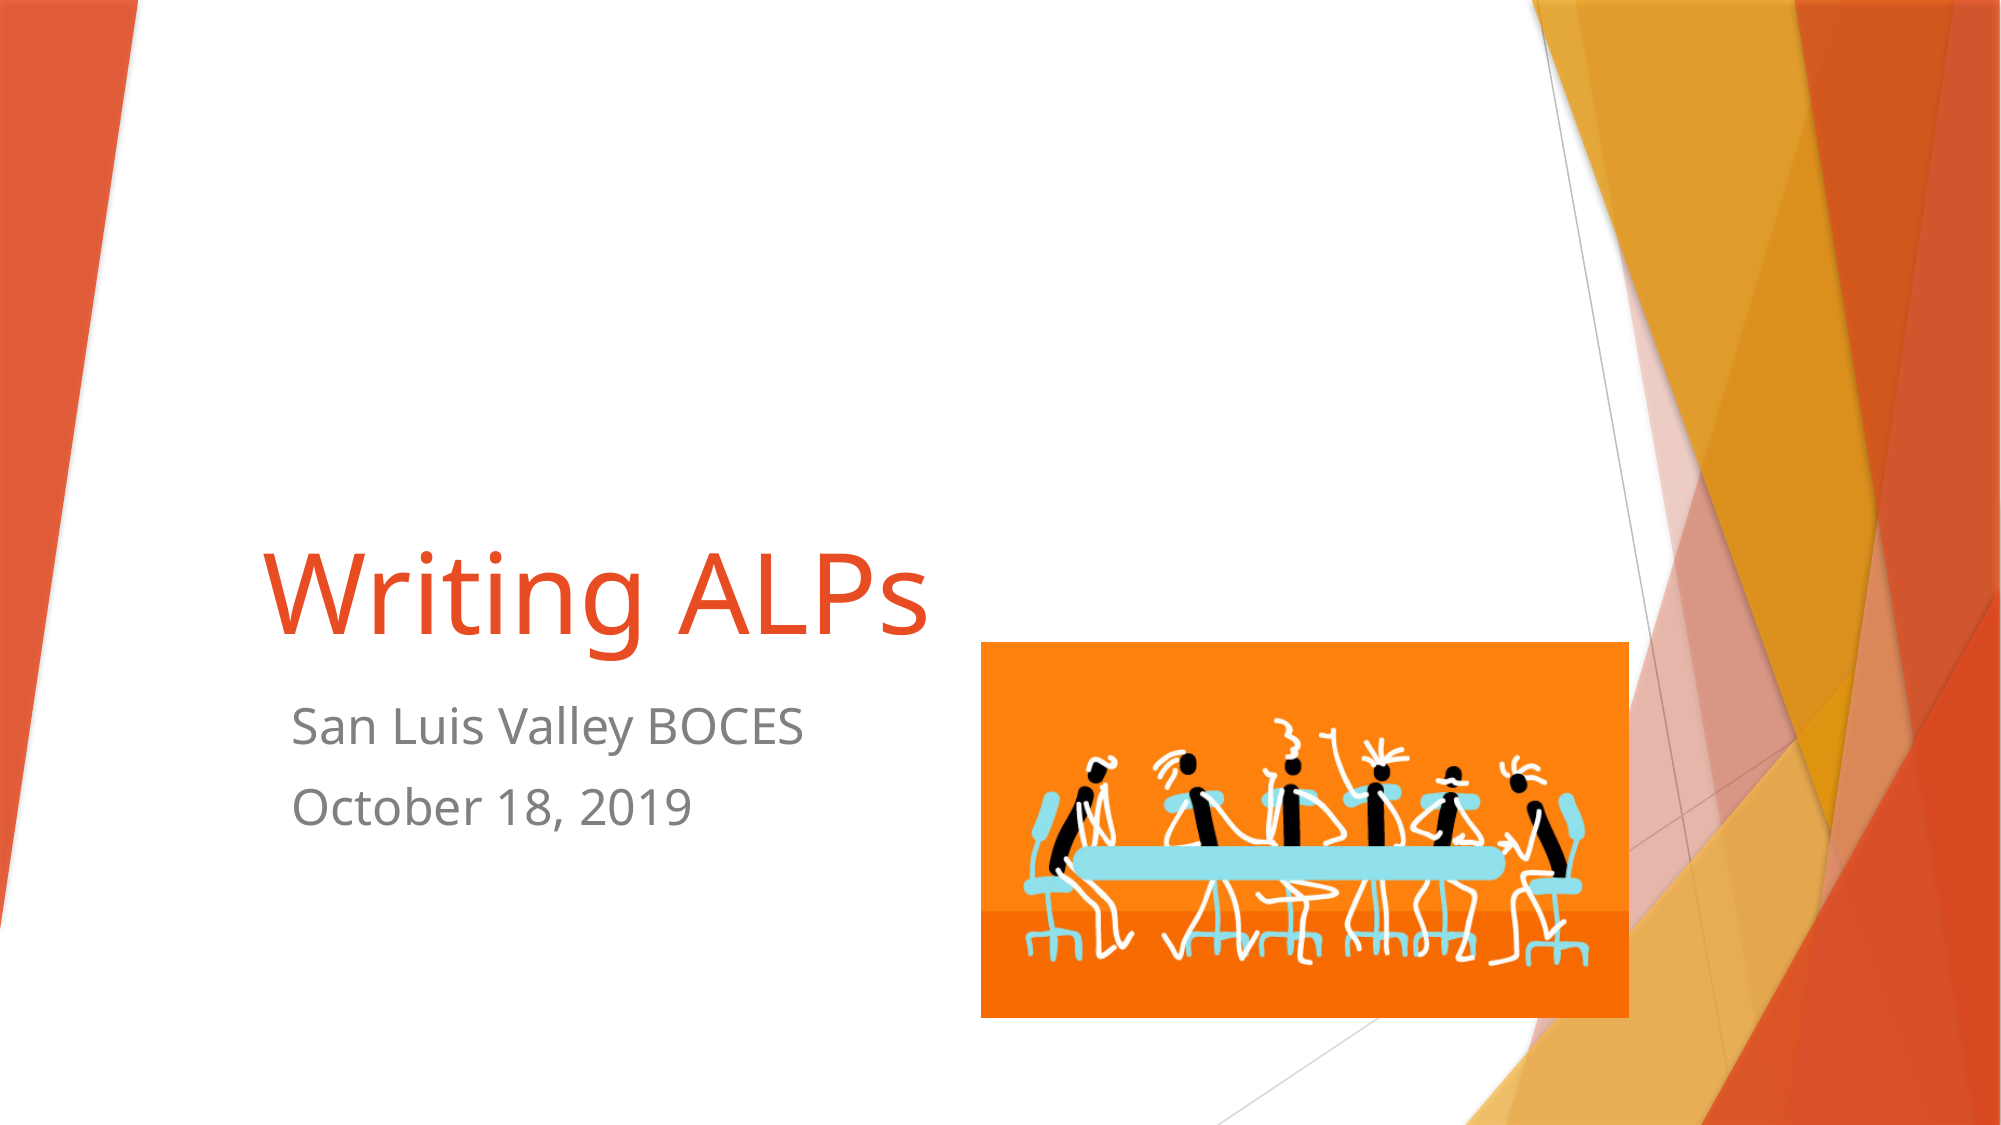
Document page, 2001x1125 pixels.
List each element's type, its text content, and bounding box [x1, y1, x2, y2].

title Writing ALPs [247, 394, 1522, 665]
subtitle San Luis Valley BOCES October 18, 2019 [276, 687, 976, 868]
picture [981, 641, 1629, 1018]
